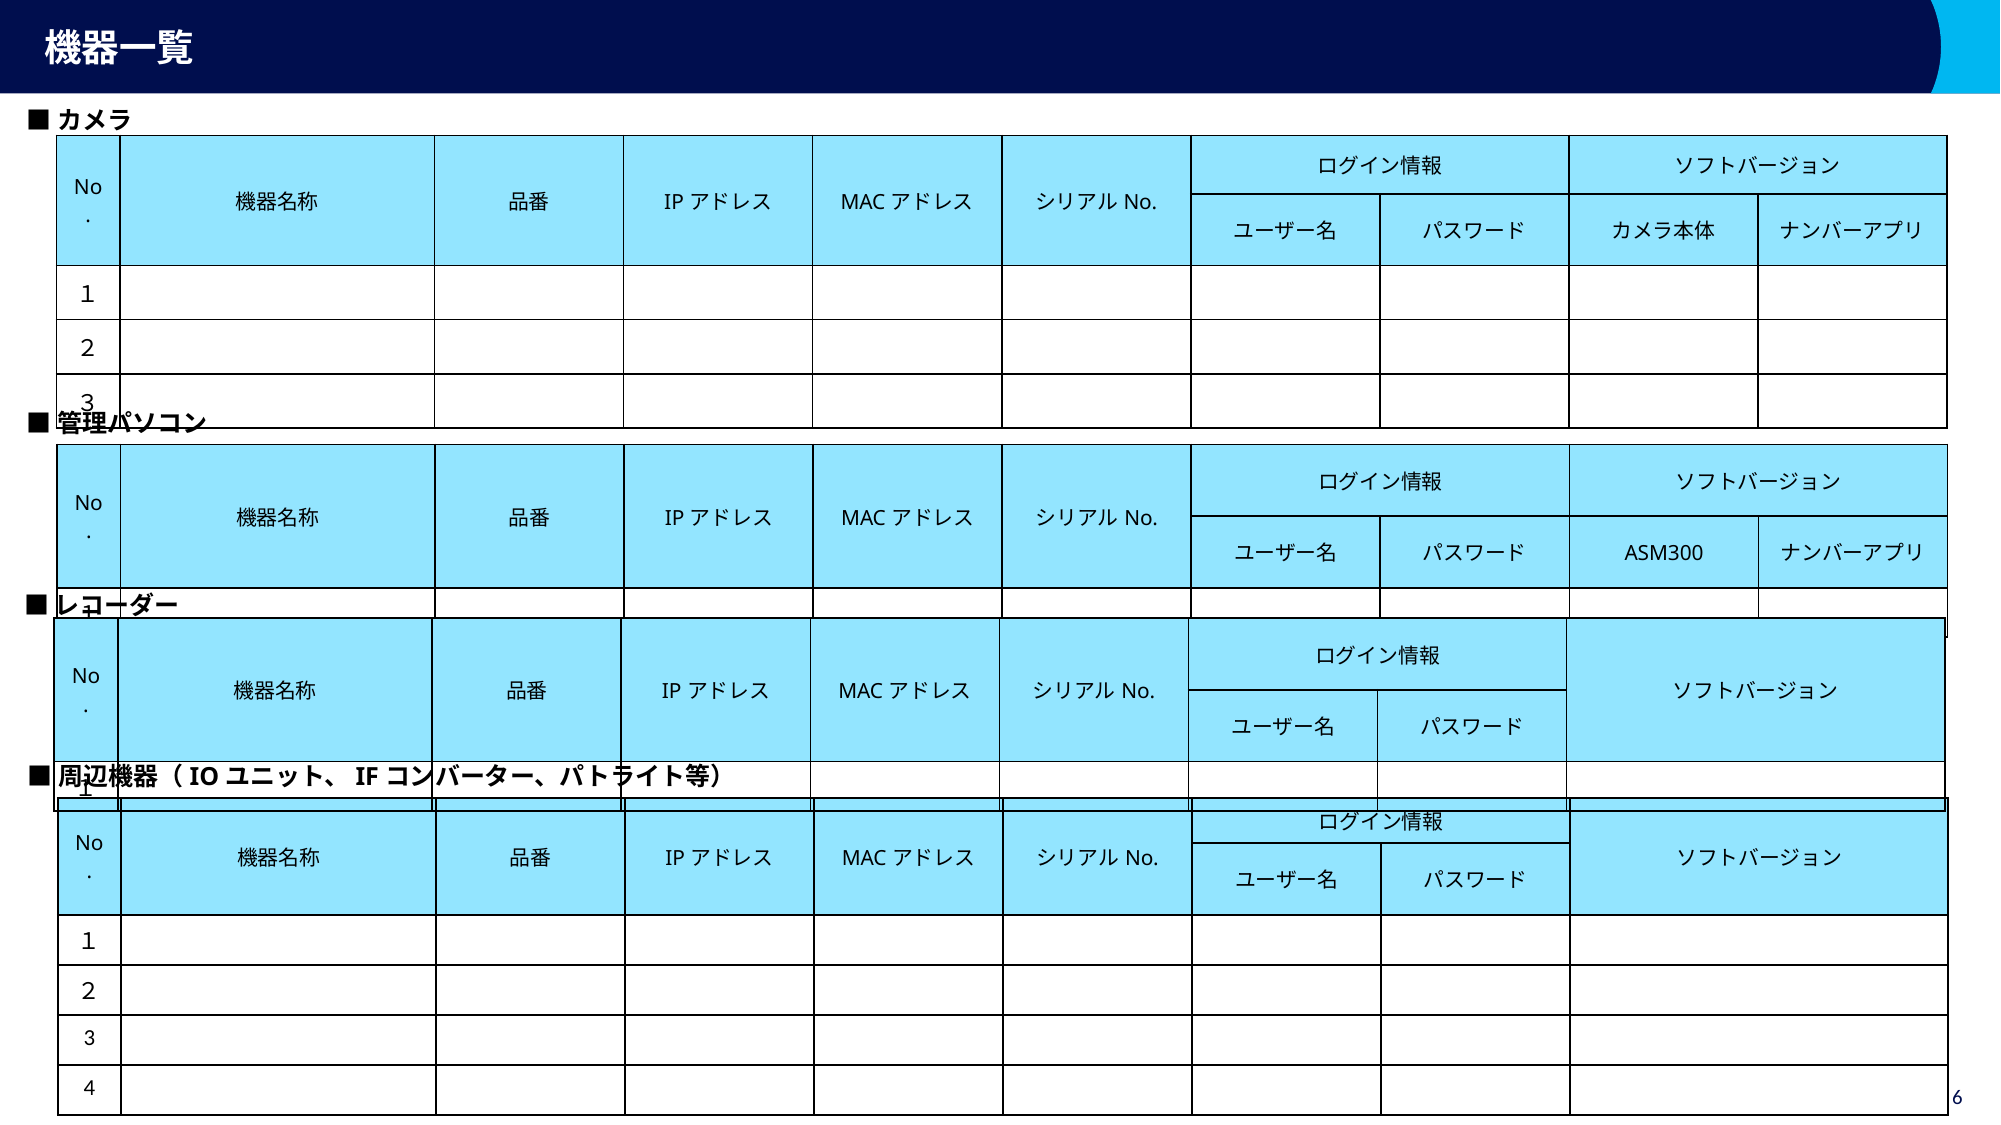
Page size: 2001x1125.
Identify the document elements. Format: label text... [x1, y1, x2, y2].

text_box ■レコーダー [9, 574, 955, 648]
table_header MACアドレス [815, 812, 1002, 914]
table_cell [815, 916, 1002, 964]
table_cell [1570, 266, 1757, 319]
table_cell ２ [57, 320, 119, 373]
table_header No. [55, 648, 117, 761]
table_cell [1382, 916, 1569, 964]
table_cell [1571, 966, 1947, 1014]
table_cell [1193, 916, 1380, 964]
table_cell [435, 266, 623, 319]
table_cell [122, 1066, 435, 1114]
table_cell [1759, 375, 1946, 427]
table_cell [122, 1016, 435, 1064]
table_cell [437, 966, 624, 1014]
table_cell [815, 966, 1002, 1014]
table_cell [955, 589, 1001, 617]
table_cell ３ [57, 375, 119, 392]
table_cell [1003, 266, 1190, 319]
table_cell [1570, 320, 1757, 373]
table_cell ASM300 [1570, 517, 1758, 587]
table_cell [1378, 762, 1566, 810]
table_cell １ [57, 266, 119, 319]
table_cell [813, 375, 1001, 427]
table_header ソフトバージョン [1567, 619, 1944, 761]
table_cell [119, 762, 431, 810]
table_cell パスワード [1382, 844, 1569, 914]
table_header ログイン情報 [1193, 812, 1569, 842]
table_cell [1759, 320, 1946, 373]
table_header ソフトバージョン [1571, 799, 1947, 914]
table_cell [1382, 1066, 1569, 1114]
table_cell [1004, 1016, 1191, 1064]
table_cell [622, 762, 810, 810]
table_header ログイン情報 [1189, 619, 1566, 689]
table_cell [1004, 916, 1191, 964]
table_cell [626, 966, 813, 1014]
text_box ■管理パソコン [12, 392, 958, 466]
table_cell [1570, 375, 1757, 427]
table_header 機器名称 [119, 648, 431, 761]
title 機器一覧 [0, 0, 1883, 94]
table_cell [437, 1016, 624, 1064]
table_header MACアドレス [814, 445, 1001, 587]
table_cell [813, 266, 1001, 319]
table_cell [1000, 762, 1188, 810]
table_cell [815, 1066, 1002, 1114]
table_cell ユーザー名 [1192, 517, 1379, 587]
table_cell [1003, 320, 1190, 373]
table_cell [1193, 966, 1380, 1014]
table_cell [624, 266, 812, 319]
table_cell [435, 375, 623, 392]
table_cell [1003, 589, 1190, 617]
table_cell [1381, 589, 1569, 617]
table_header IPアドレス [626, 819, 813, 914]
table_cell パスワード [1378, 691, 1566, 761]
table_cell [626, 1066, 813, 1114]
table_cell ユーザー名 [1193, 844, 1380, 914]
table_cell [1571, 916, 1947, 964]
table_cell [122, 916, 435, 964]
table_header ソフトバージョン [1570, 136, 1946, 193]
table_cell 4 [59, 1066, 120, 1114]
table_cell [1382, 1016, 1569, 1064]
table_cell [1193, 1016, 1380, 1064]
table_cell [121, 375, 434, 392]
table_header シリアルNo. [1003, 445, 1190, 587]
table_header No. [58, 466, 120, 574]
table_header 品番 [436, 466, 623, 574]
table_header シリアルNo. [1004, 812, 1191, 914]
table_cell ユーザー名 [1189, 691, 1377, 761]
table_cell [626, 916, 813, 964]
table_cell [1192, 589, 1379, 617]
table_cell [1192, 320, 1379, 373]
table_cell ２ [59, 966, 120, 1014]
table_cell ナンバーアプリ [1759, 195, 1946, 265]
table_cell [1570, 589, 1758, 617]
table_cell [437, 916, 624, 964]
table_header IPアドレス [625, 466, 812, 574]
table_cell ユーザー名 [1192, 195, 1379, 265]
table_cell [437, 1066, 624, 1114]
table_cell [1381, 375, 1568, 427]
table_cell パスワード [1381, 195, 1568, 265]
table_header 品番 [437, 819, 624, 914]
table_cell [1381, 266, 1568, 319]
table_cell カメラ本体 [1570, 195, 1757, 265]
table_header ソフトバージョン [1570, 445, 1947, 515]
table_cell 3 [59, 1016, 120, 1064]
table_cell [1004, 966, 1191, 1014]
table_cell [1192, 266, 1379, 319]
table_cell [121, 266, 434, 319]
table_cell [435, 320, 623, 373]
table_header 品番 [433, 648, 620, 761]
table_header IPアドレス [622, 648, 810, 761]
table_cell [1004, 1066, 1191, 1114]
table_header IPアドレス [624, 136, 812, 265]
text_box ■カメラ [11, 89, 268, 163]
table_cell [1759, 266, 1946, 319]
table_header No. [57, 163, 119, 265]
table_cell [1571, 1066, 1947, 1114]
table_cell [1192, 375, 1379, 427]
table_cell [1189, 762, 1377, 810]
table_cell [1571, 1016, 1947, 1064]
table_cell ナンバーアプリ [1759, 517, 1947, 587]
table_cell [433, 762, 620, 810]
table_header MACアドレス [811, 619, 999, 761]
table_header No. [59, 819, 120, 914]
table_header 機器名称 [122, 819, 435, 914]
table_header 機器名称 [121, 466, 434, 574]
table_cell [626, 1016, 813, 1064]
table_header 機器名称 [121, 136, 434, 265]
table_header ログイン情報 [1192, 445, 1569, 515]
table_cell [1003, 375, 1190, 427]
table_header ログイン情報 [1192, 136, 1568, 193]
table_cell [624, 320, 812, 373]
table_cell [1381, 320, 1568, 373]
table_cell [1193, 1066, 1380, 1114]
table_header 品番 [435, 136, 623, 265]
table_cell [1759, 589, 1947, 636]
table_cell [624, 375, 812, 392]
table_header シリアルNo. [1003, 136, 1190, 265]
table_cell パスワード [1381, 517, 1569, 587]
table_cell [813, 320, 1001, 373]
table_header シリアルNo. [1000, 619, 1188, 761]
table_header MACアドレス [813, 136, 1001, 265]
table_cell [1567, 762, 1944, 810]
table_cell １ [59, 916, 120, 964]
table_cell [811, 762, 999, 810]
table_cell [815, 1016, 1002, 1064]
text_box ■周辺機器（IOユニット、IFコンバーター、パトライト等） [12, 745, 959, 819]
table_cell [1382, 966, 1569, 1014]
table_cell [121, 320, 434, 373]
table_cell １ [55, 762, 117, 810]
table_cell [122, 966, 435, 1014]
